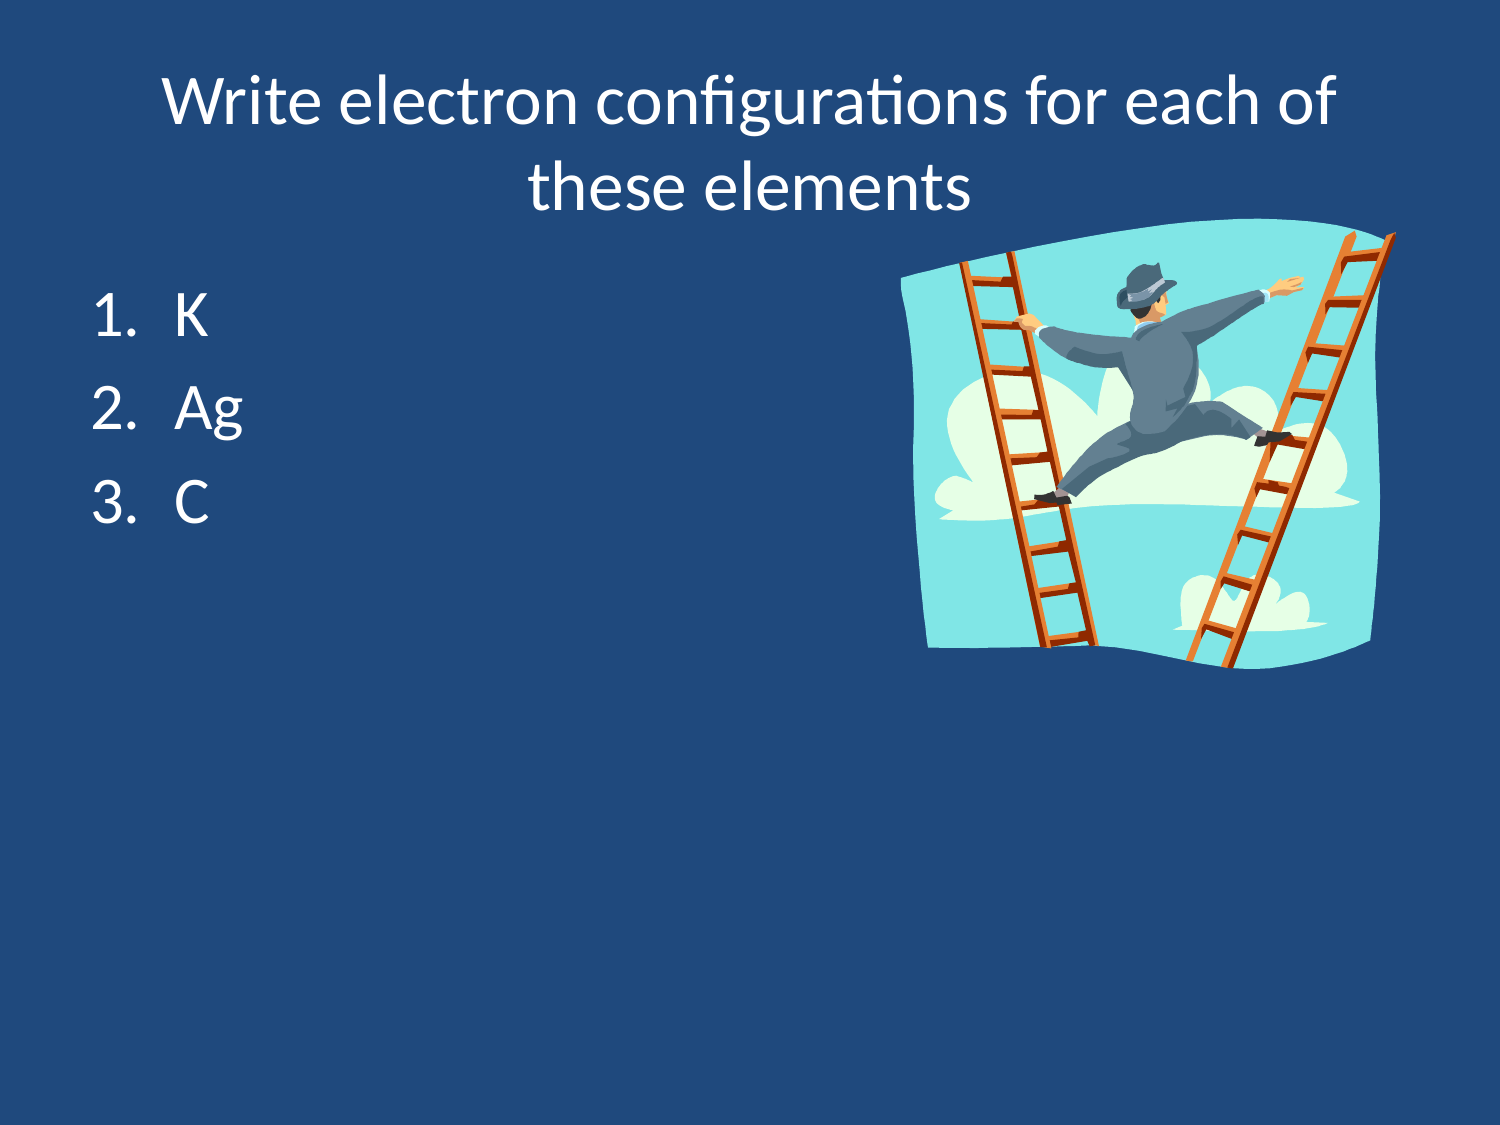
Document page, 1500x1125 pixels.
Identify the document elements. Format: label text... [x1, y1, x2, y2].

list K Ag C [75, 262, 1425, 1005]
title Write electron configurations for each of these elements [75, 45, 1425, 233]
picture [900, 212, 1403, 676]
